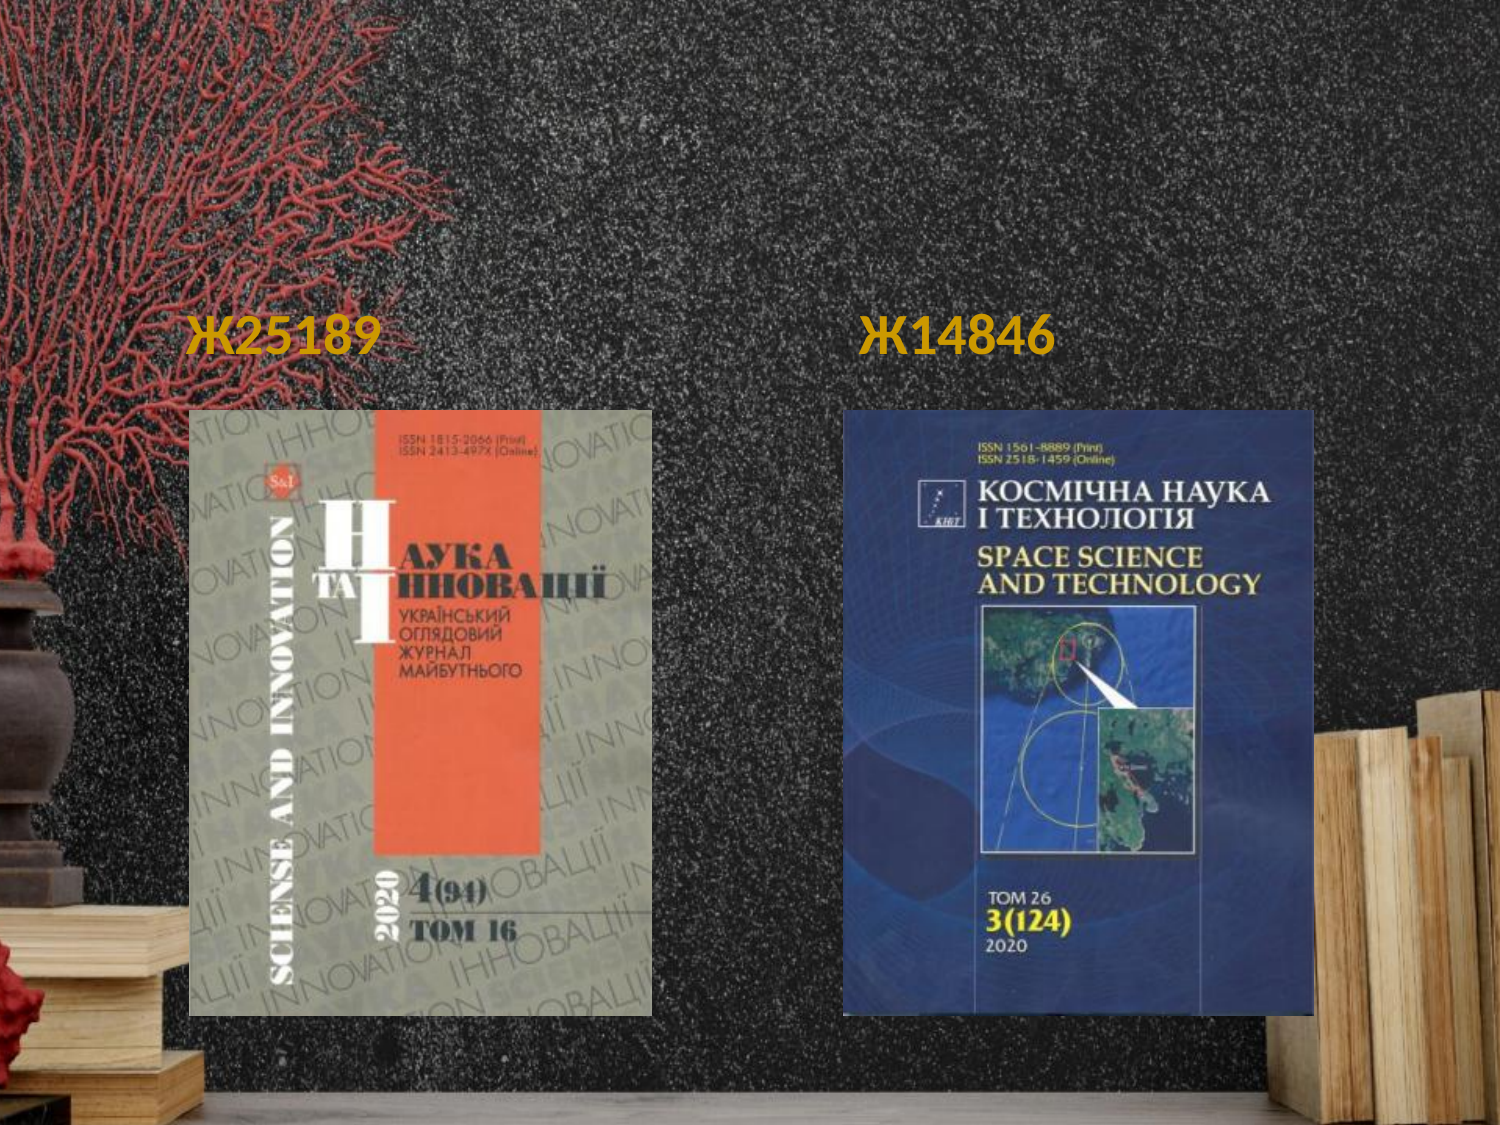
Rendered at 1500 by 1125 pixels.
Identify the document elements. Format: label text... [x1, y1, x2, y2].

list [189, 410, 652, 1016]
list Ж14846 [844, 251, 1425, 375]
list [843, 410, 1314, 1016]
picture [0, 0, 1500, 1125]
list Ж25189 [171, 251, 738, 375]
